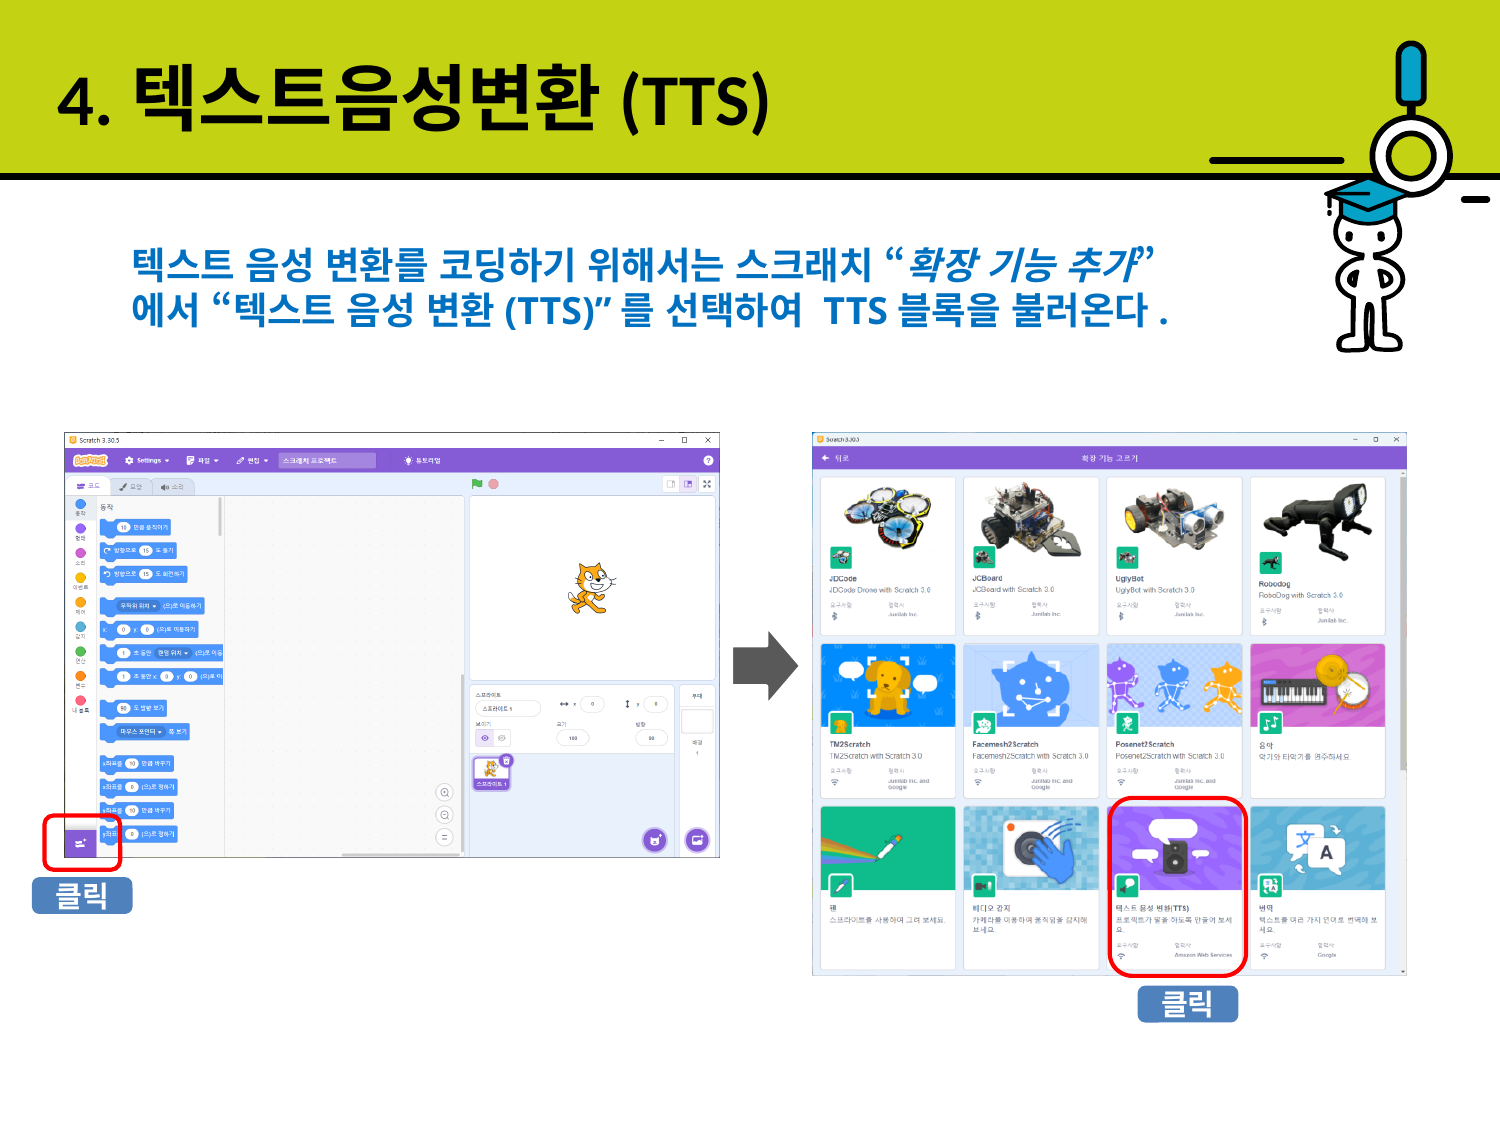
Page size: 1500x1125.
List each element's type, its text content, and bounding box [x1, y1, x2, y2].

picture [64, 432, 720, 858]
text_box 클릭 [1137, 985, 1239, 1023]
text_box 텍스트 음성 변환를 코딩하기 위해서는 스크래치 “확장 기능 추가” 에서 “텍스트 음성 변환(TTS)”를 선택하여 TTS블록을 불러온다. [117, 234, 1318, 340]
text_box 4.텍스트음성변환(TTS) [57, 52, 1014, 140]
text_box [1323, 175, 1413, 353]
text_box [728, 622, 803, 709]
picture [812, 432, 1408, 977]
text_box 클릭 [31, 877, 133, 914]
text_box [42, 813, 121, 872]
